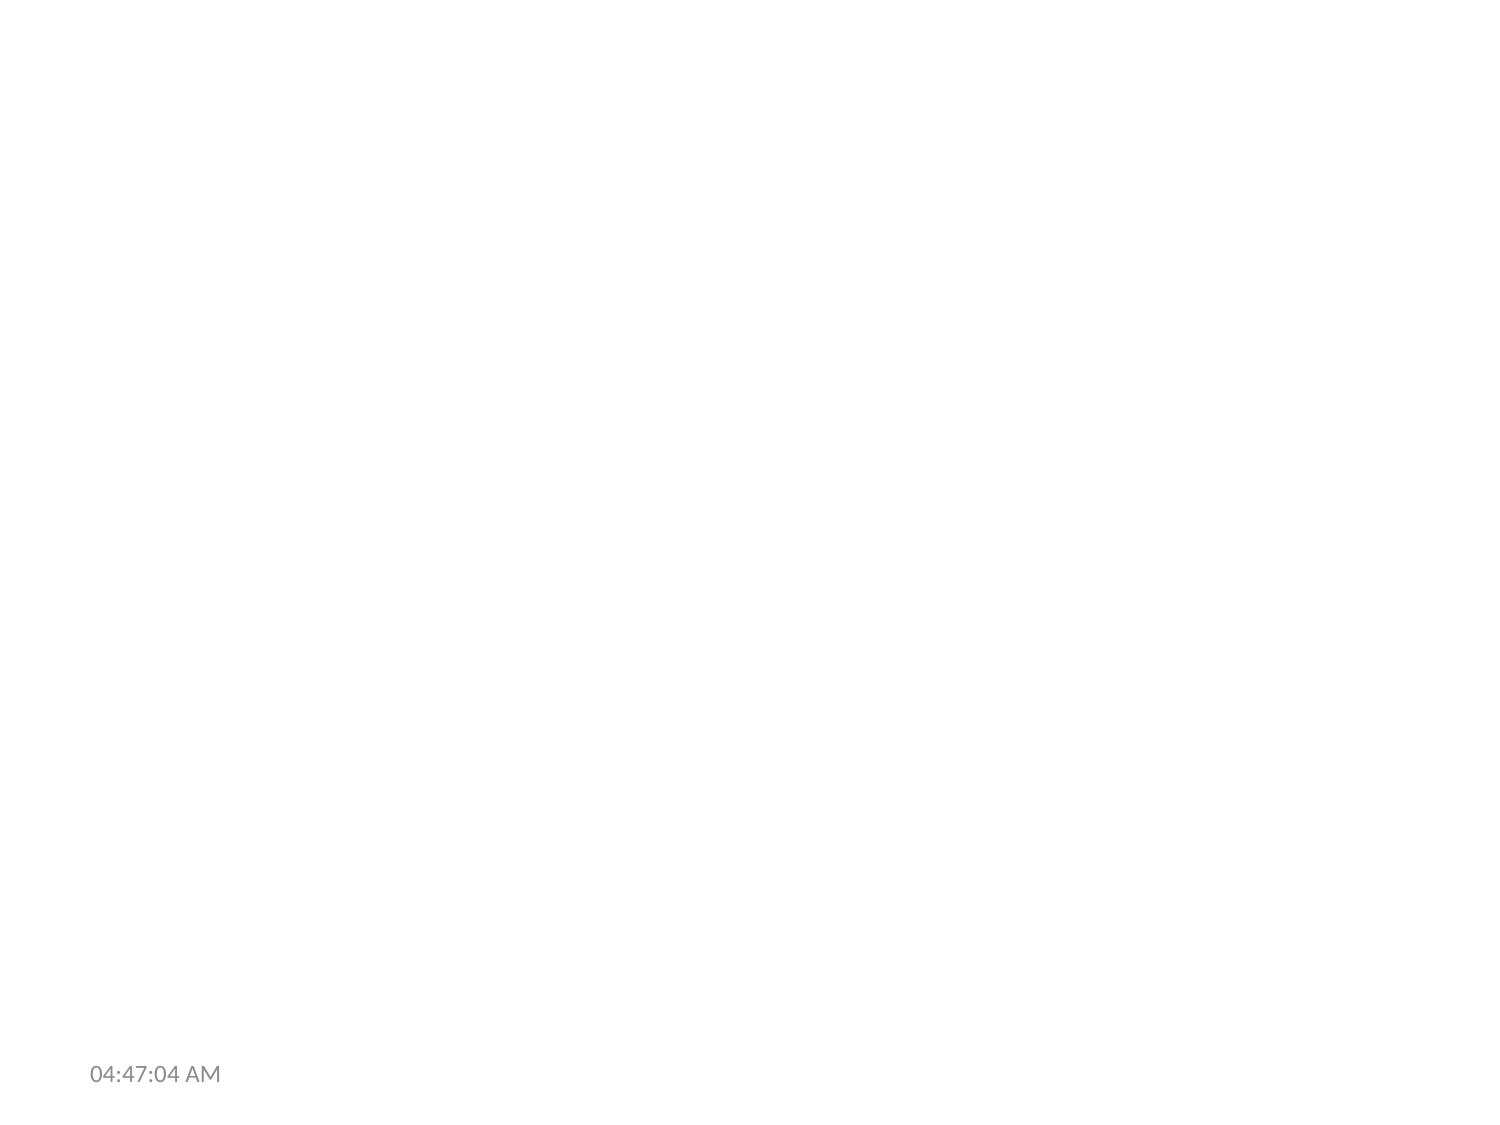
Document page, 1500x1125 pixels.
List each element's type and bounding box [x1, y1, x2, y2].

slide_number [75, 1042, 425, 1103]
